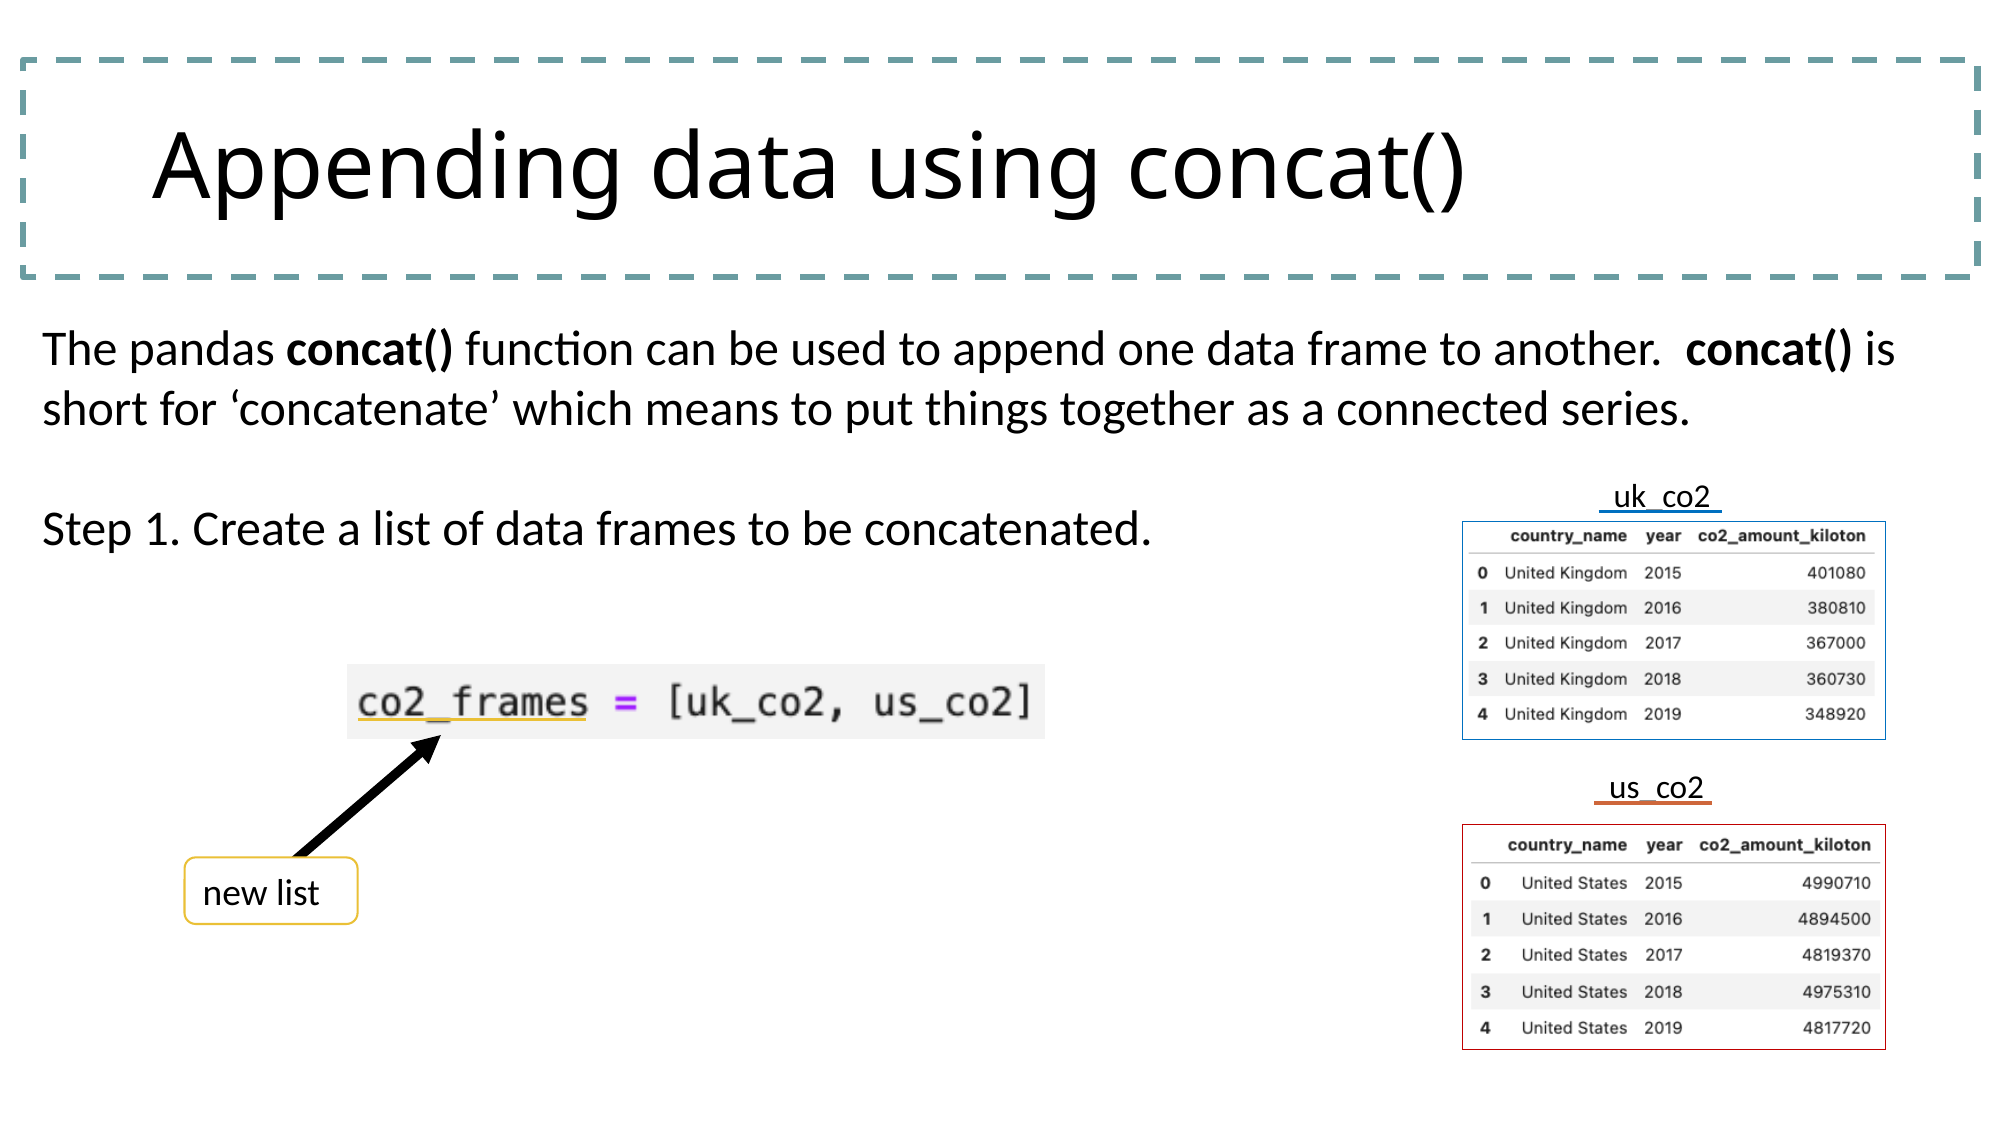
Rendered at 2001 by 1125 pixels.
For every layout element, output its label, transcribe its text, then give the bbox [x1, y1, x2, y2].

text_box The pandas concat() function can be used to append one data frame to another. concat() is short for ‘concatenate’ which means to put things together as a connected series. Step 1. Create a list of data frames to be concatenated. [27, 308, 2000, 623]
picture [347, 663, 1045, 739]
text_box us_co2 [1594, 758, 1745, 813]
text_box uk_co2 [1598, 467, 1750, 521]
title Appending data using concat() [137, 59, 1863, 278]
picture [1462, 824, 1886, 1050]
text_box new list [183, 856, 359, 926]
picture [1462, 521, 1886, 739]
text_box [267, 735, 441, 884]
